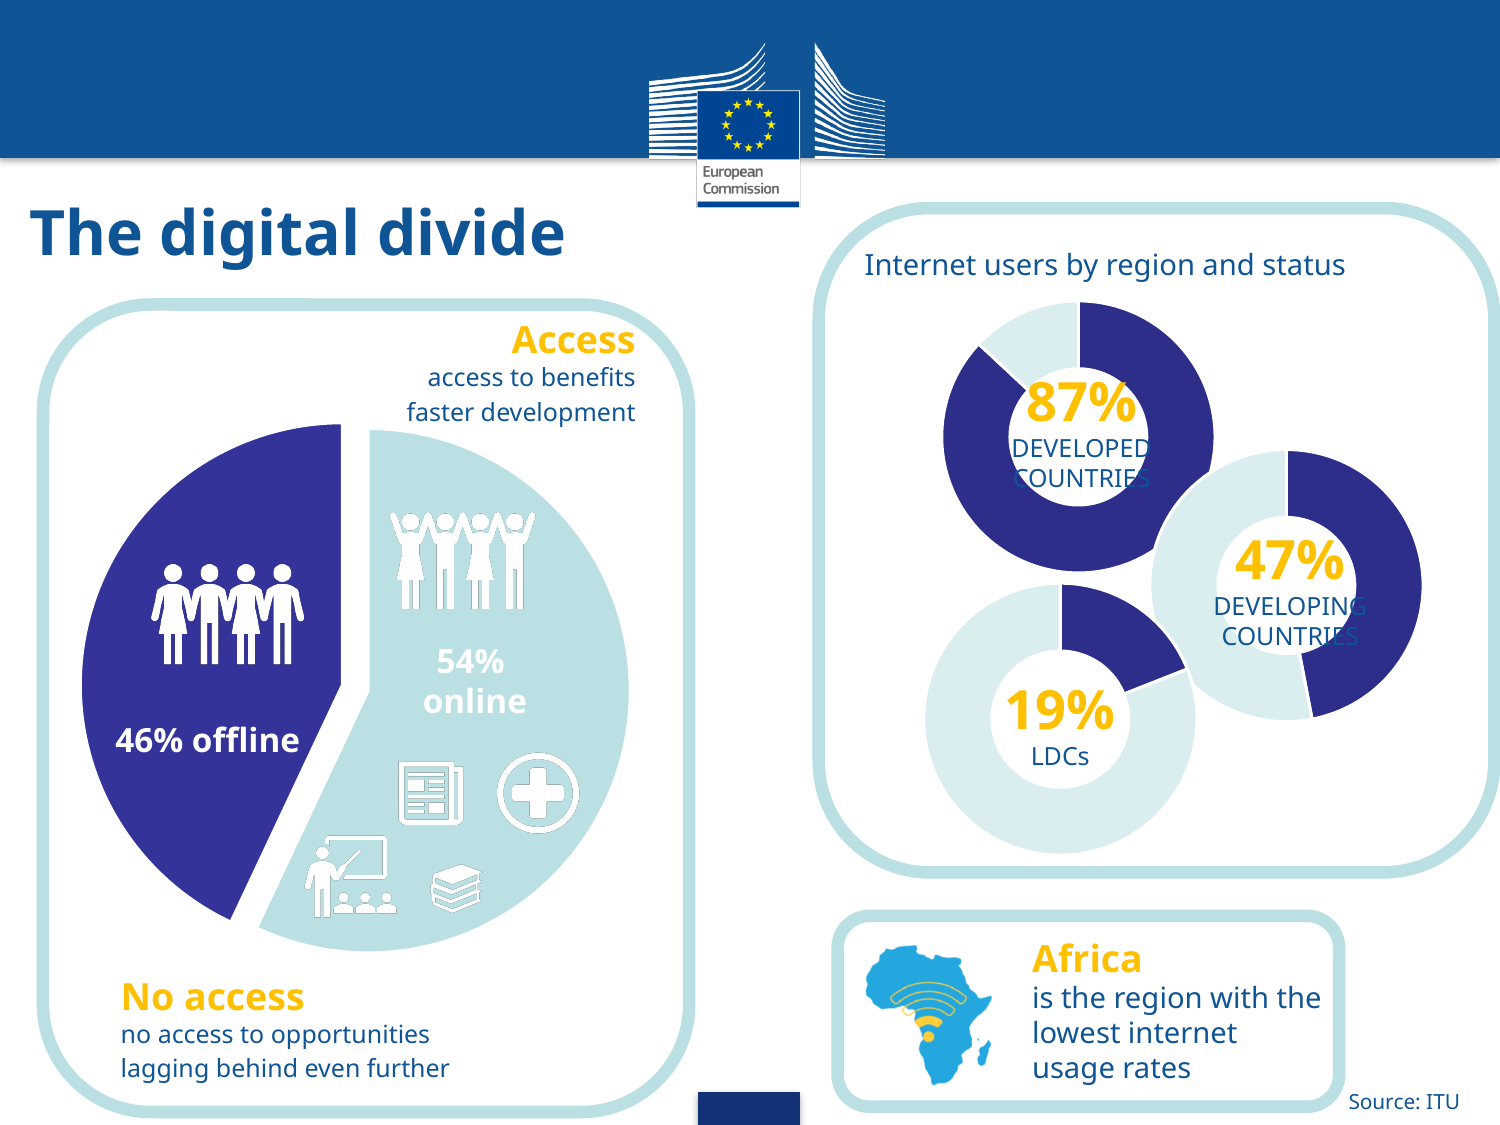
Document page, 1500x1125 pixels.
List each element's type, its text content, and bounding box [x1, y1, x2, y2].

text_box [846, 915, 1340, 1107]
picture [649, 42, 885, 208]
text_box [107, 1103, 625, 1113]
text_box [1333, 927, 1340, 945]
picture [841, 927, 1002, 1096]
text_box The digital divide [0, 185, 706, 307]
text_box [0, 308, 830, 1094]
text_box Source: ITU [1333, 1081, 1492, 1121]
chart [786, 276, 1457, 858]
text_box [827, 208, 1495, 873]
